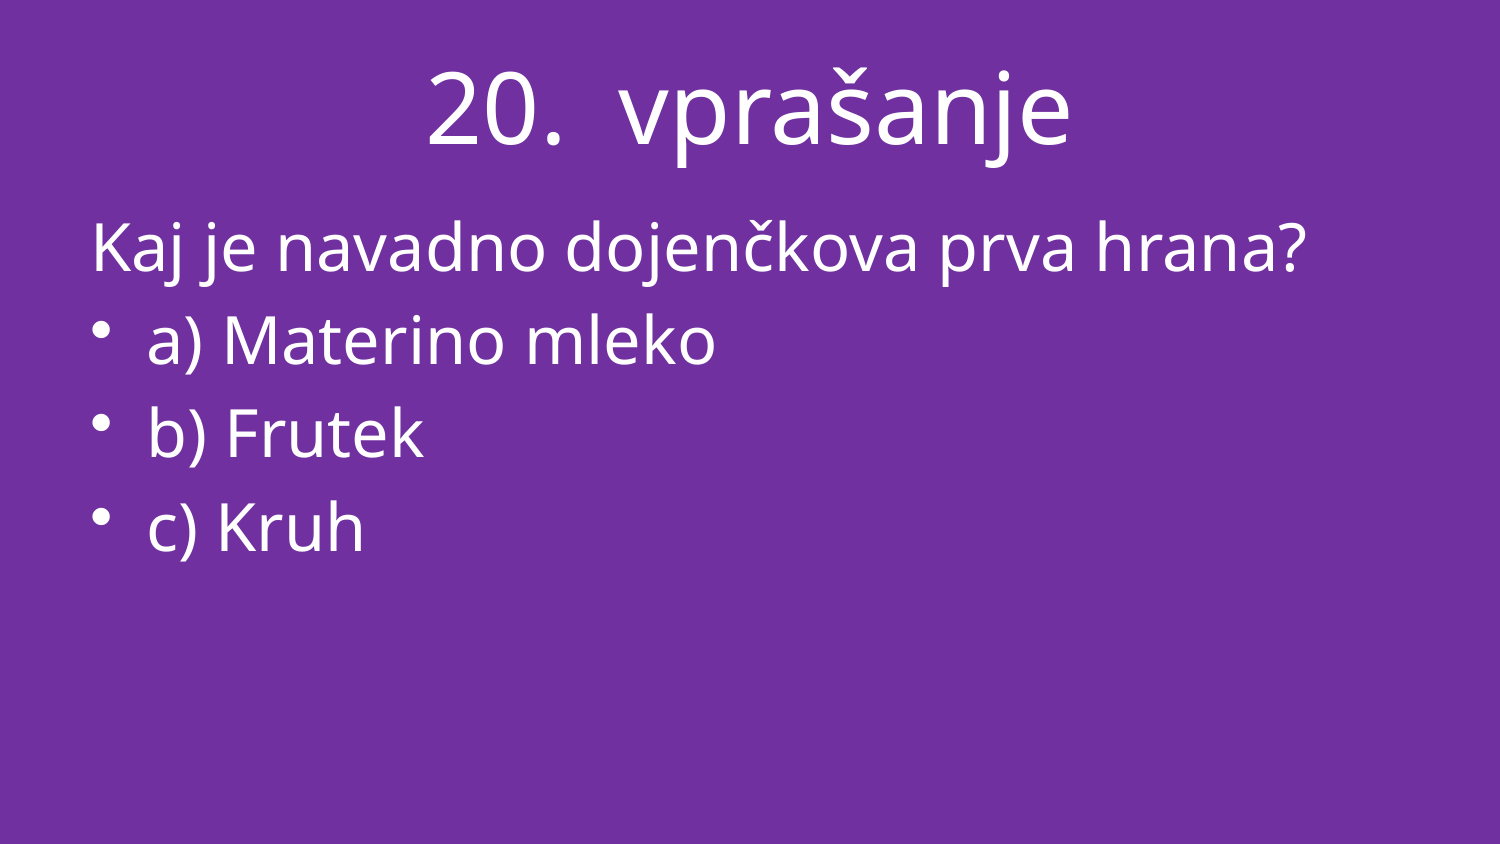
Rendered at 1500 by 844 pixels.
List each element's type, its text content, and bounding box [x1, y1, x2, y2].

list Kaj je navadno dojenčkova prva hrana? a) Materino mleko b) Frutek c) Kruh [74, 196, 1426, 754]
title 20. vprašanje [74, 33, 1426, 175]
